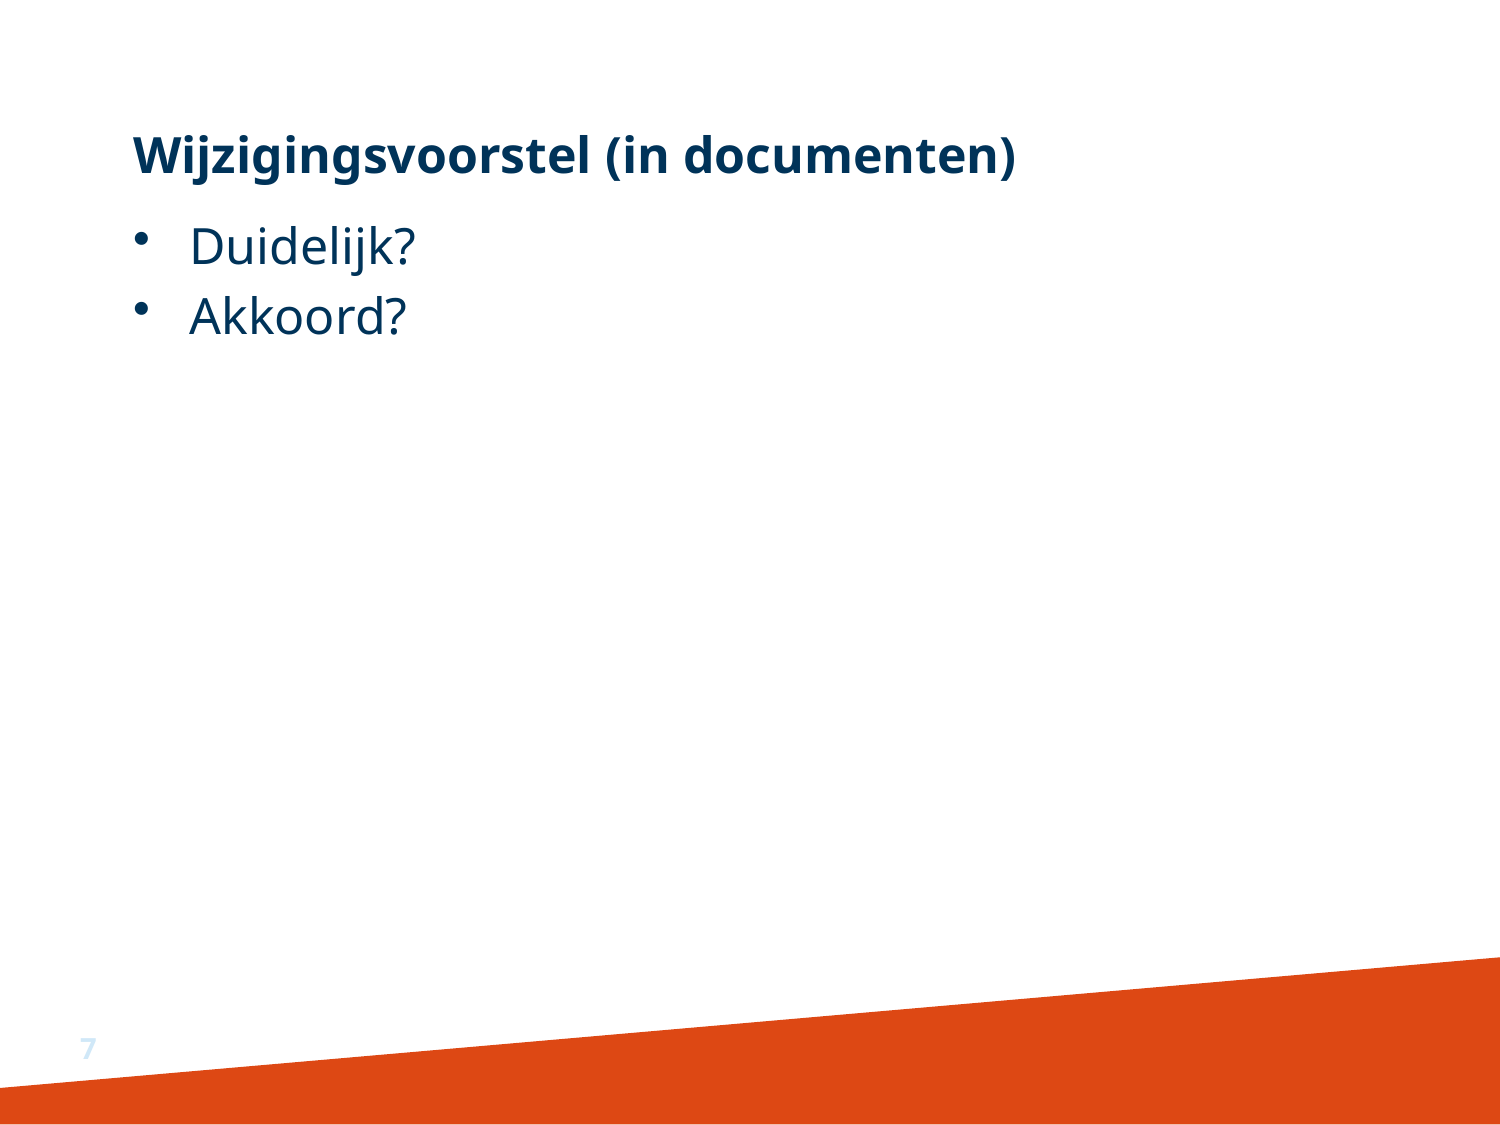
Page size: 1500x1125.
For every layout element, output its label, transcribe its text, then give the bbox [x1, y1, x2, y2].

list Duidelijk? Akkoord? [118, 206, 1382, 963]
slide_number 7 [64, 1023, 172, 1071]
title Wijzigingsvoorstel (in documenten) [118, 88, 1382, 206]
